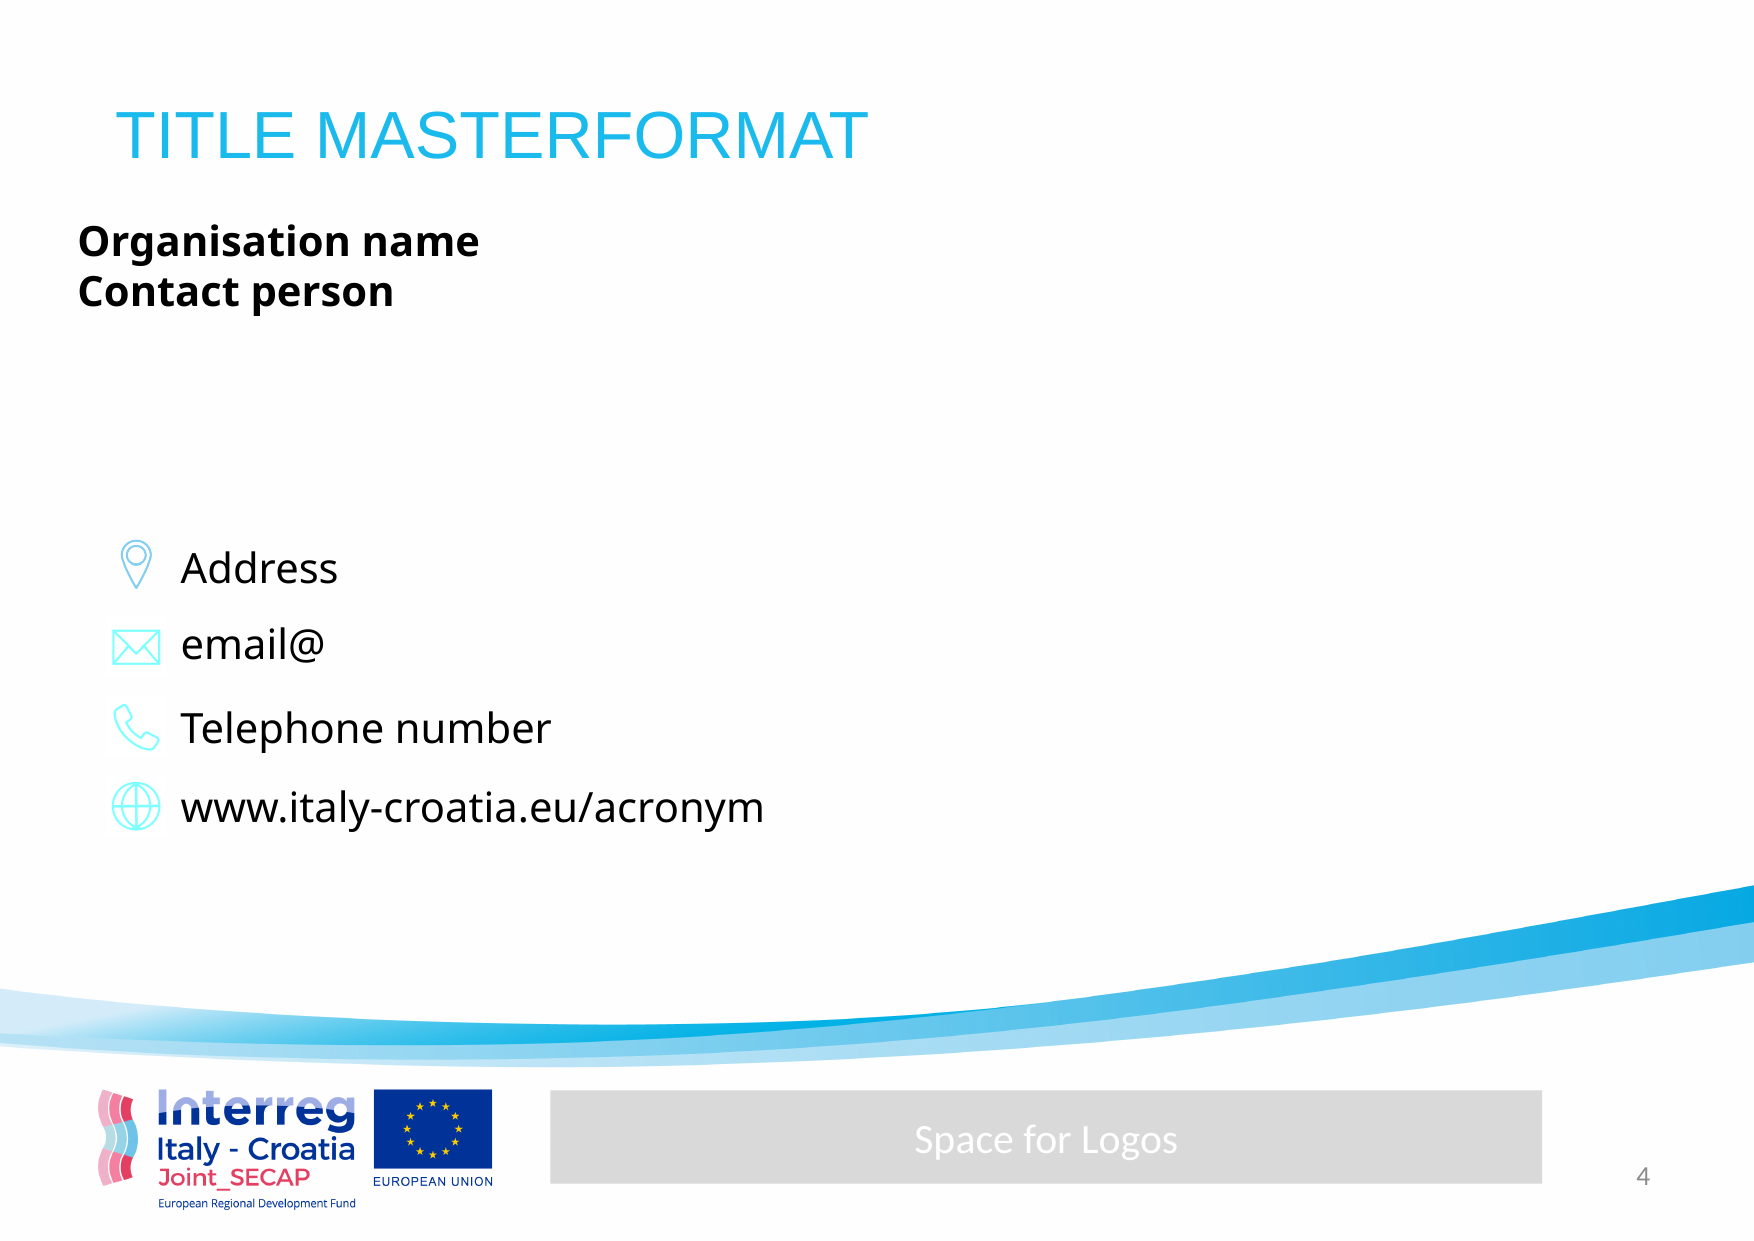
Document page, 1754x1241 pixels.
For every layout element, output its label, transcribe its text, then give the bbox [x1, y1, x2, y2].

text_box Address [165, 534, 1194, 600]
text_box Organisation name Contact person [62, 206, 496, 322]
text_box www.italy-croatia.eu/acronym [165, 772, 1194, 838]
text_box TITLE MASTERFORMAT [97, 83, 1656, 181]
slide_number 4 [1607, 1141, 1666, 1208]
text_box Telephone number [165, 694, 1194, 760]
text_box email@ [165, 610, 1194, 676]
text_box Space for Logos [549, 1089, 1543, 1185]
picture [0, 0, 1754, 1241]
